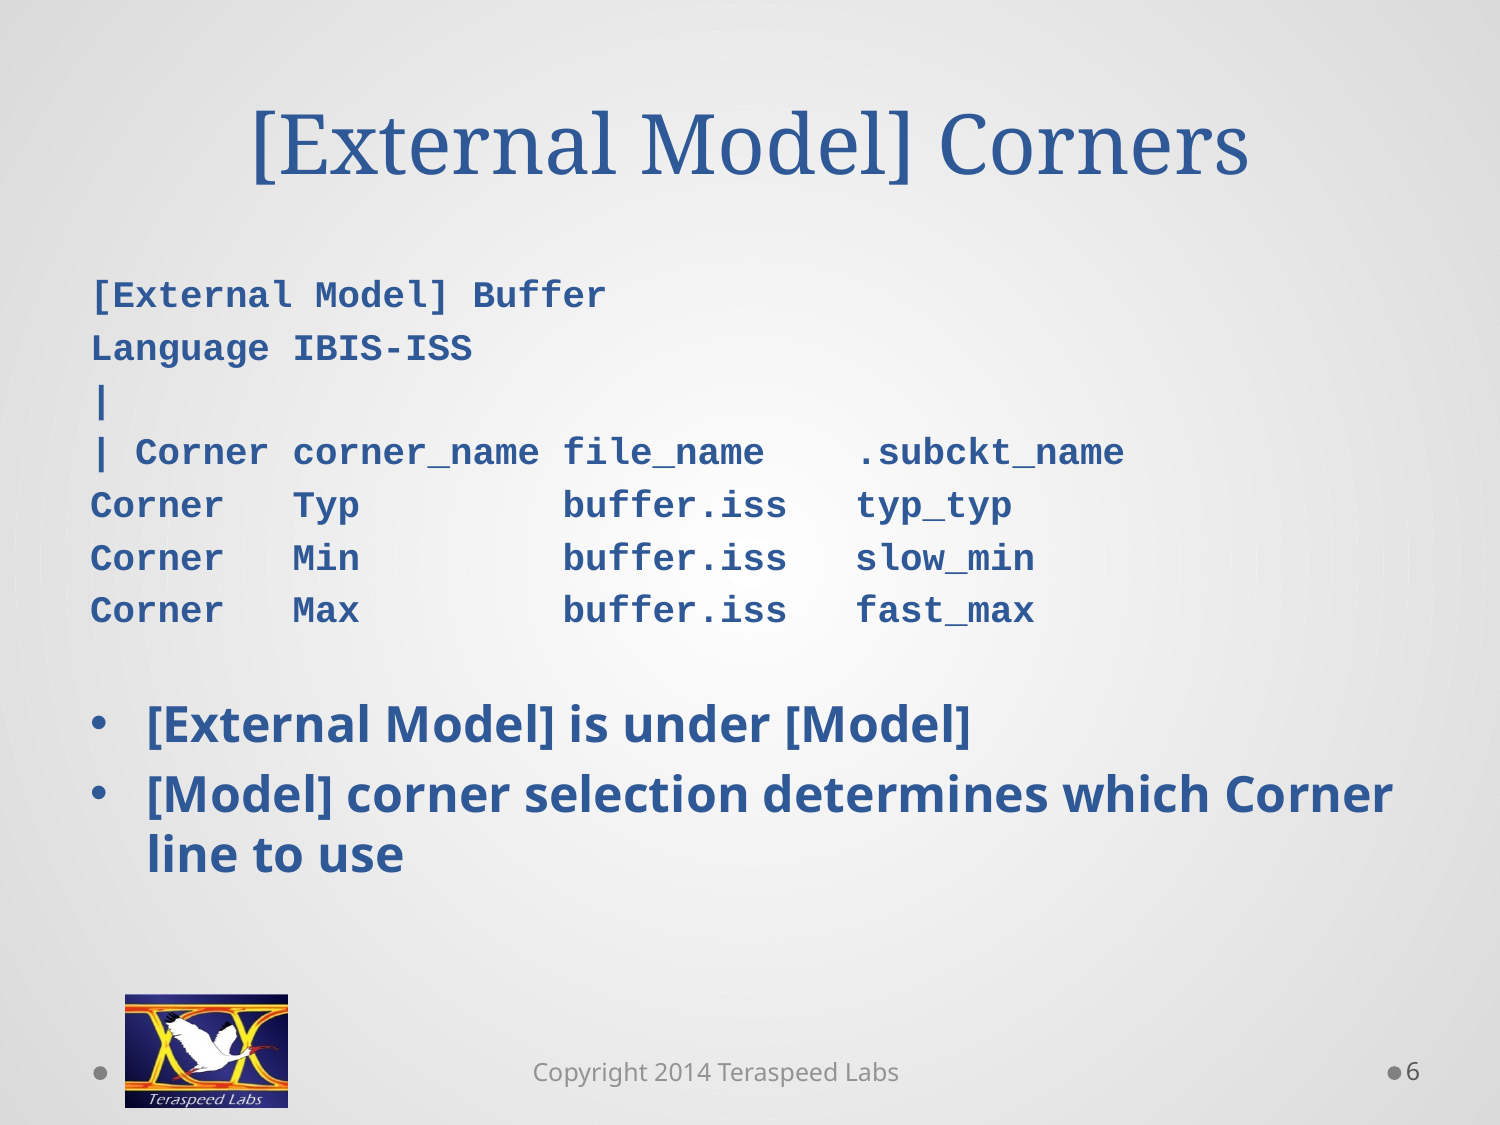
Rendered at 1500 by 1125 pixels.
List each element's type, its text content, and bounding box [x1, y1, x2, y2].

footer Copyright 2014 Teraspeed Labs [525, 1043, 993, 1103]
slide_number 6 [1401, 1042, 1494, 1103]
list [External Model] Buffer Language IBIS-ISS | | Corner corner_name file_name .subckt_name Corner Typ buffer.iss typ_typ Corner Min buffer.iss slow_min Corner Max buffer.iss fast_max [External Model] is under [Model] [Model] corner selection determines which Corner line to use [75, 262, 1425, 1005]
picture [125, 1005, 288, 1108]
title [External Model] Corners [75, 0, 1425, 262]
